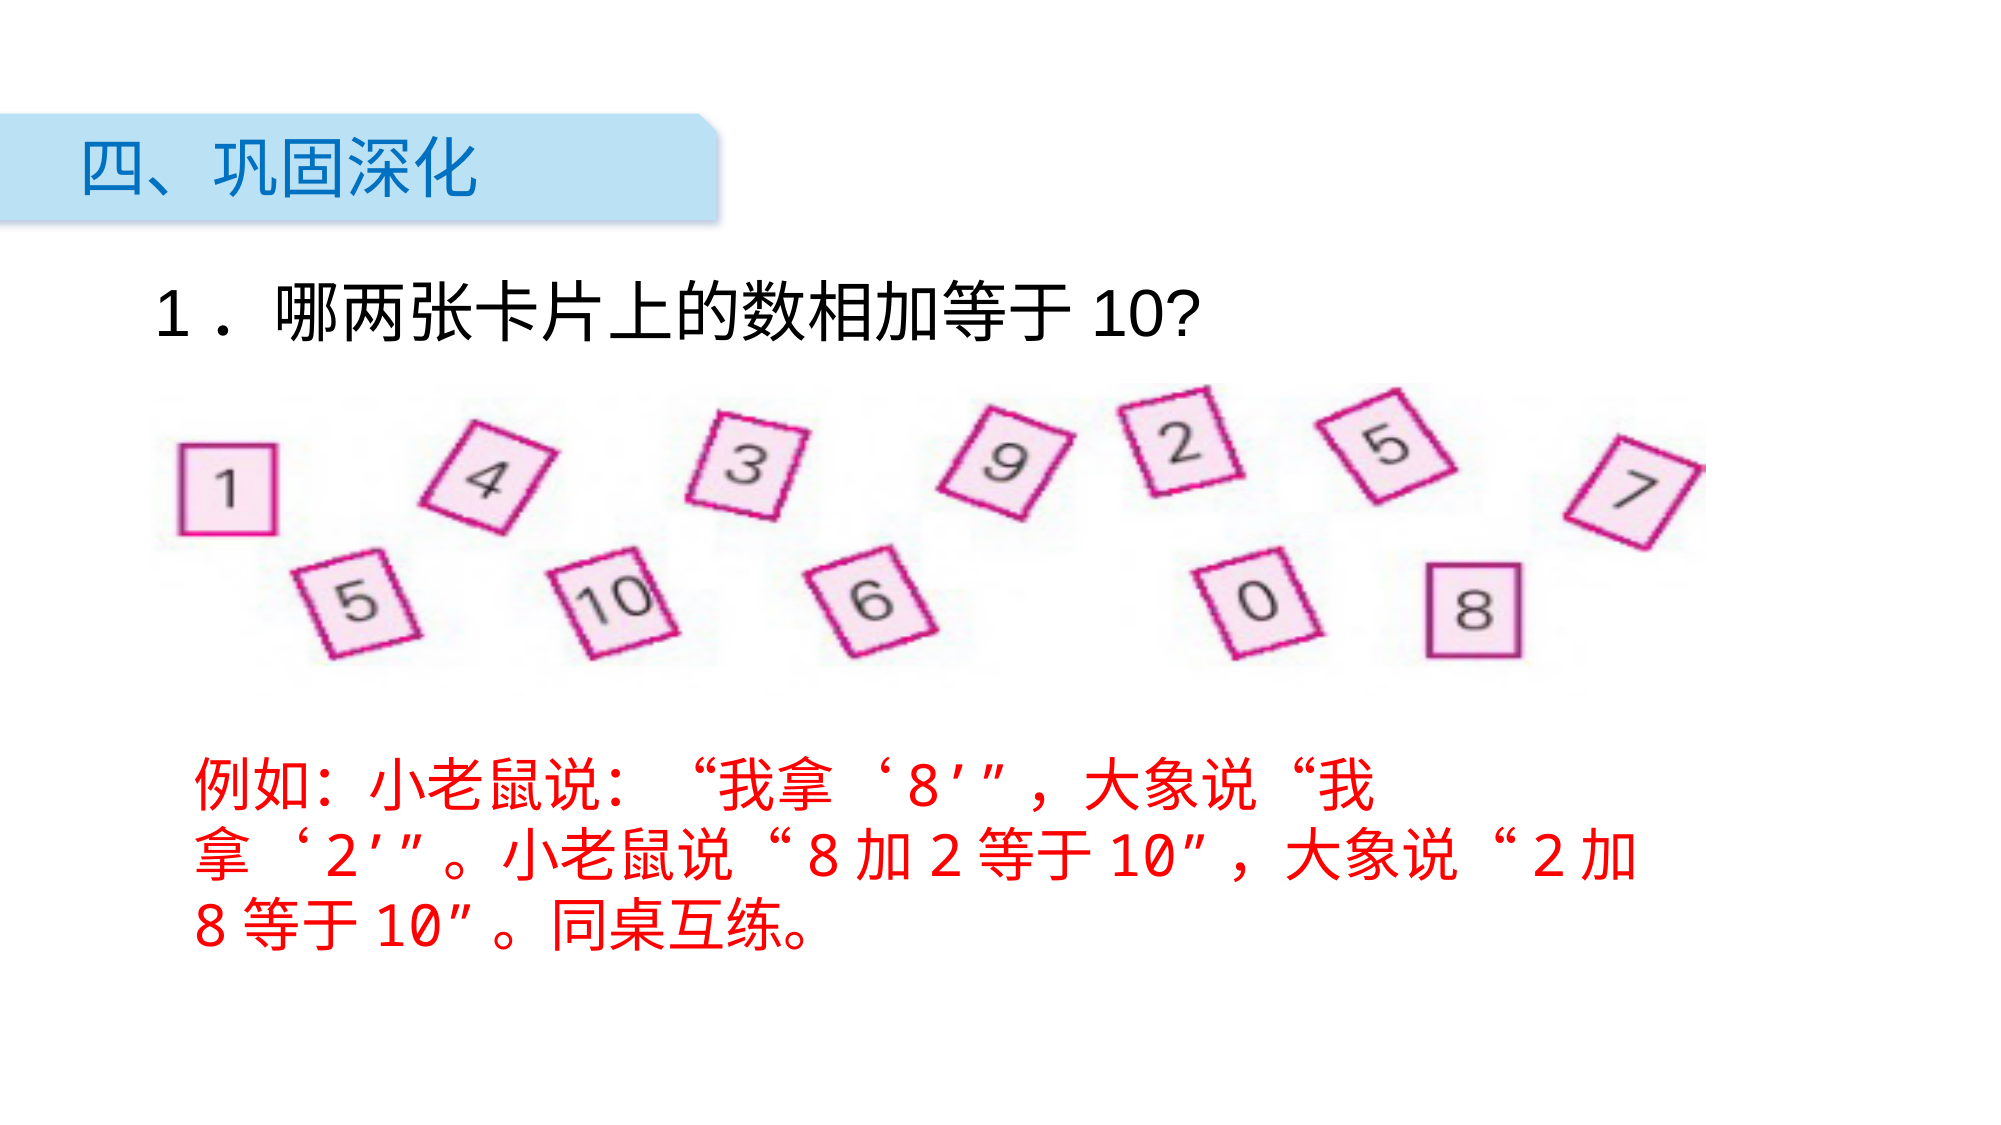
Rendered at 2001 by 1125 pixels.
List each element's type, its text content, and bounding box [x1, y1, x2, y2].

text_box 例如：小老鼠说：“我拿‘8’”，大象说“我拿‘2’”。小老鼠说“8加2等于10”，大象说“2加8等于10”。同桌互练。 [179, 741, 1677, 966]
text_box 1．哪两张卡片上的数相加等于10? [139, 262, 1217, 358]
picture [150, 383, 1706, 696]
text_box [0, 112, 718, 222]
text_box 四、巩固深化 [64, 118, 495, 214]
